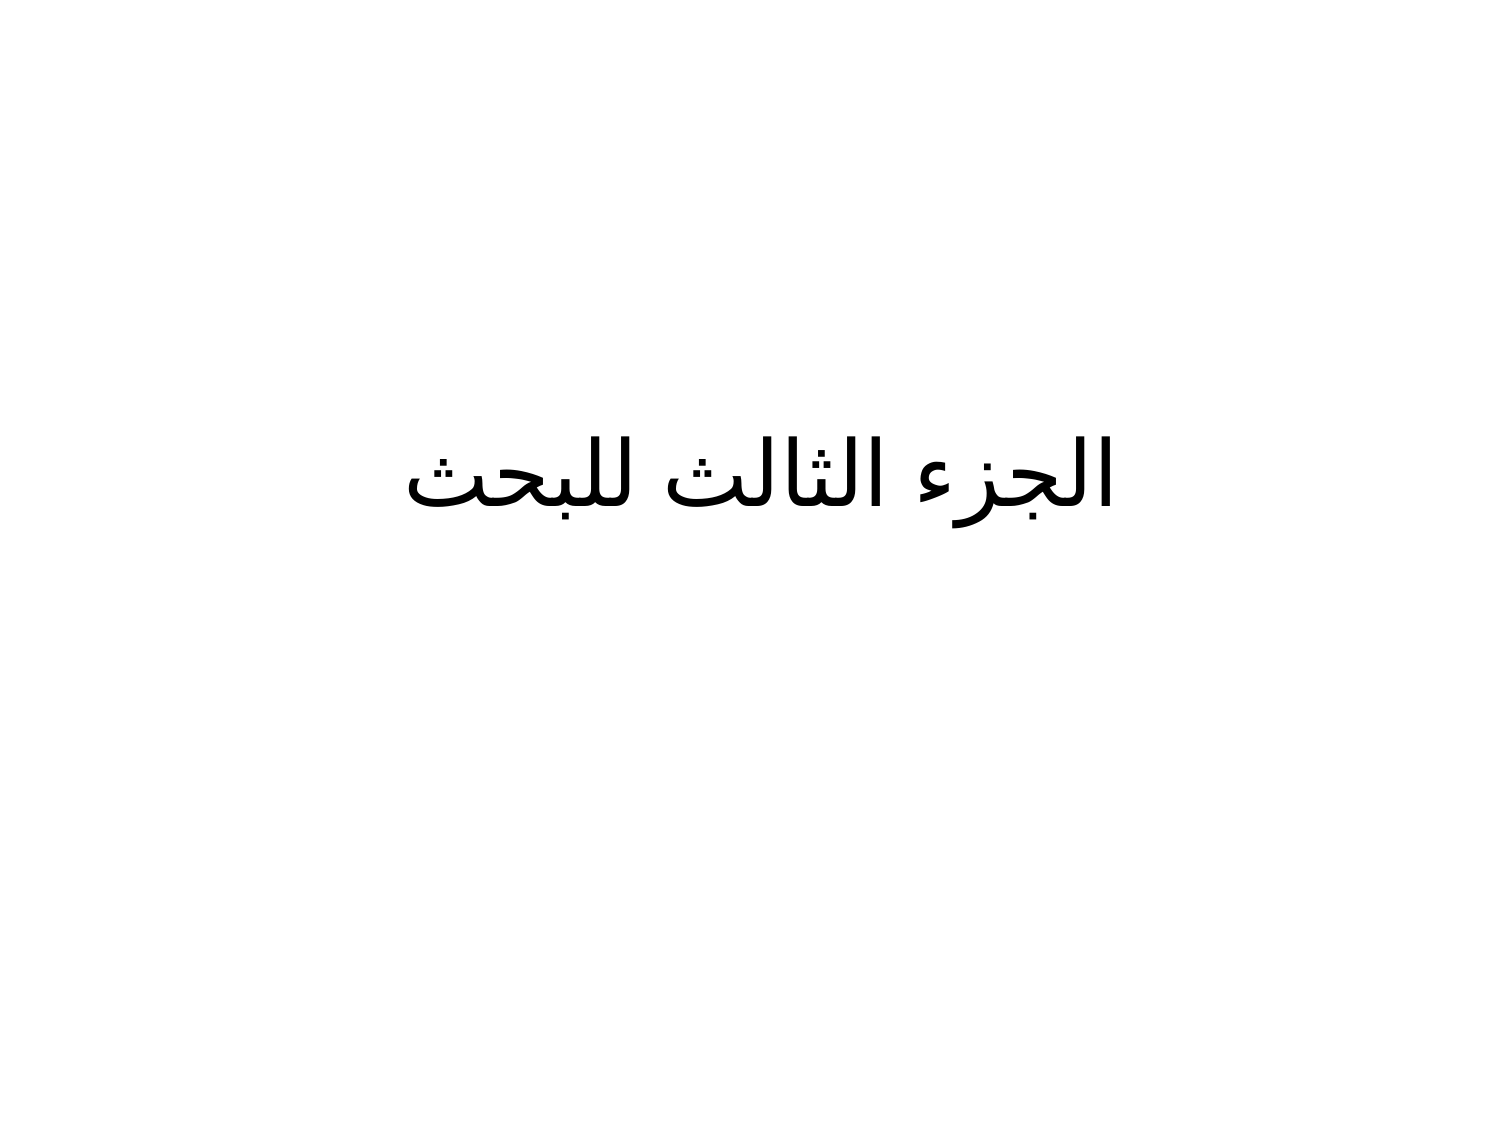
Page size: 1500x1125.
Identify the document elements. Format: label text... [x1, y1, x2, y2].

title الجزء الثالث للبحث [112, 349, 1388, 591]
